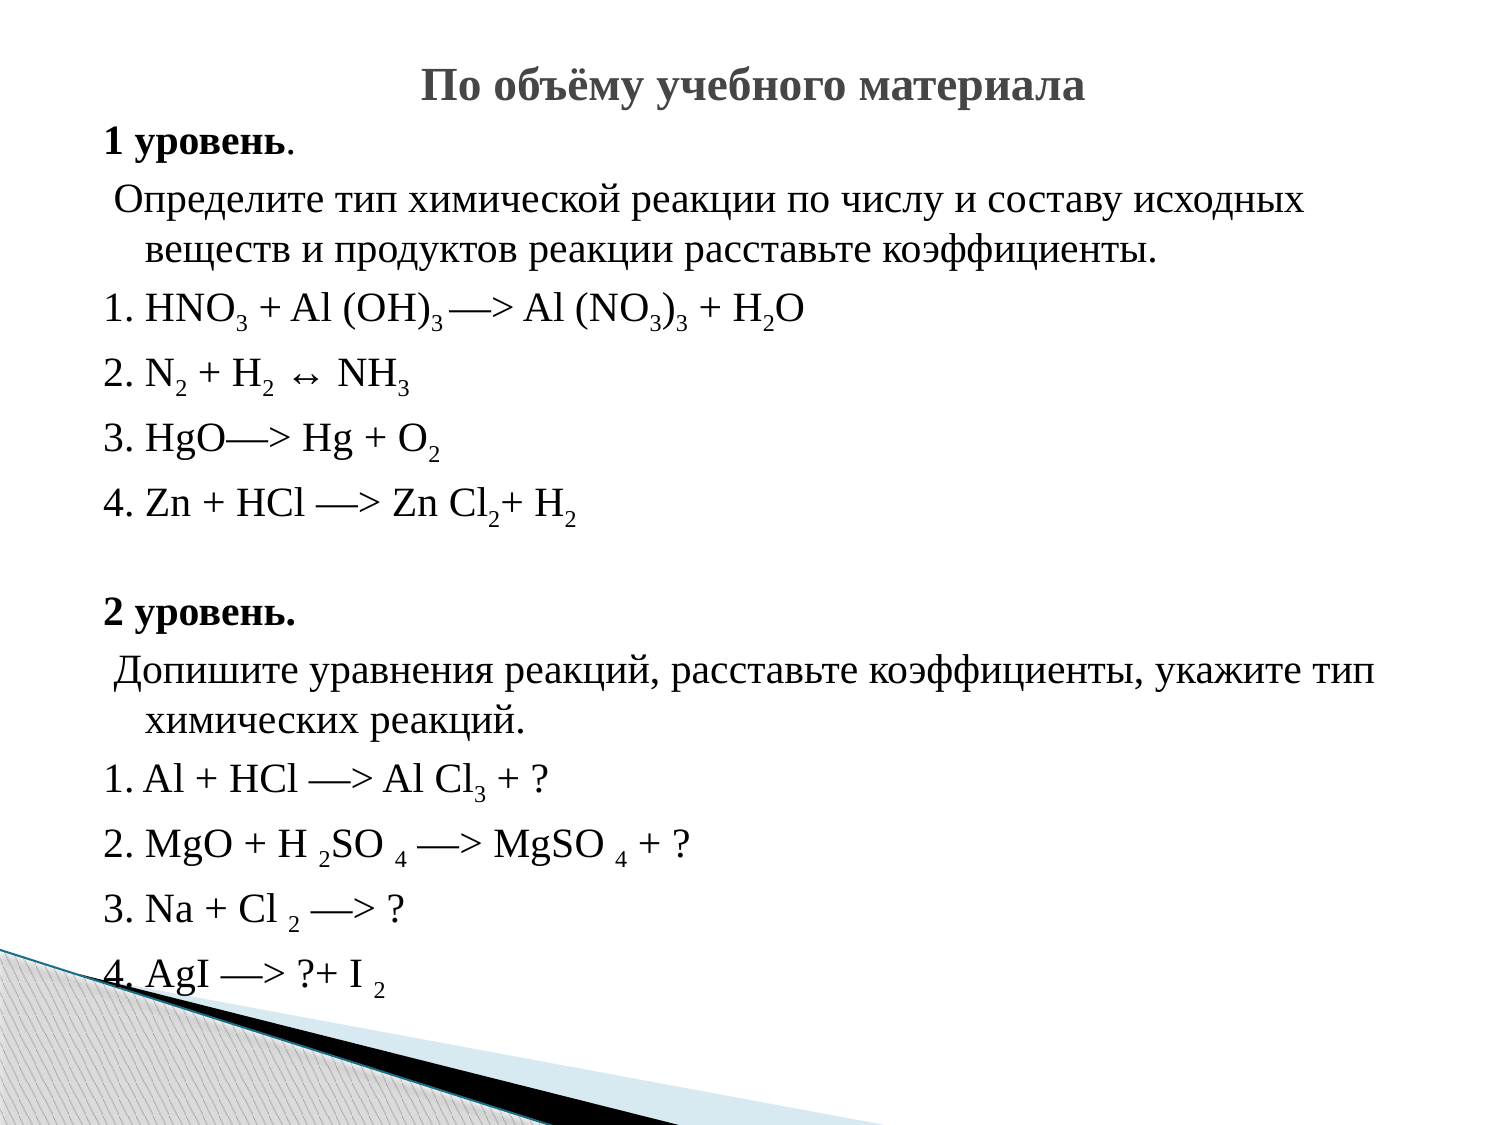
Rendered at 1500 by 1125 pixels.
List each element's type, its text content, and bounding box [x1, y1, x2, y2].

title По объёму учебного материала [82, 45, 1425, 176]
list 1 уровень. Определите тип химической реакции по числу и составу исходных веществ и продуктов реакции расставьте коэффициенты. 1. HNO3 + Al (OH)3 —> Al (NO3)3 + H2O 2. N2 + H2 ↔ NH3 3. HgO—> Hg + O2 4. Zn + HCl —> Zn Cl2+ H2 2 уровень. Допишите уравнения реакций, расставьте коэффициенты, укажите тип химических реакций. 1. Al + HCl —> Al Cl3 + ? 2. MgO + H 2SO 4 —> MgSO 4 + ? 3. Na + Cl 2 —> ? 4. AgI —> ?+ I 2 [70, 105, 1425, 1005]
